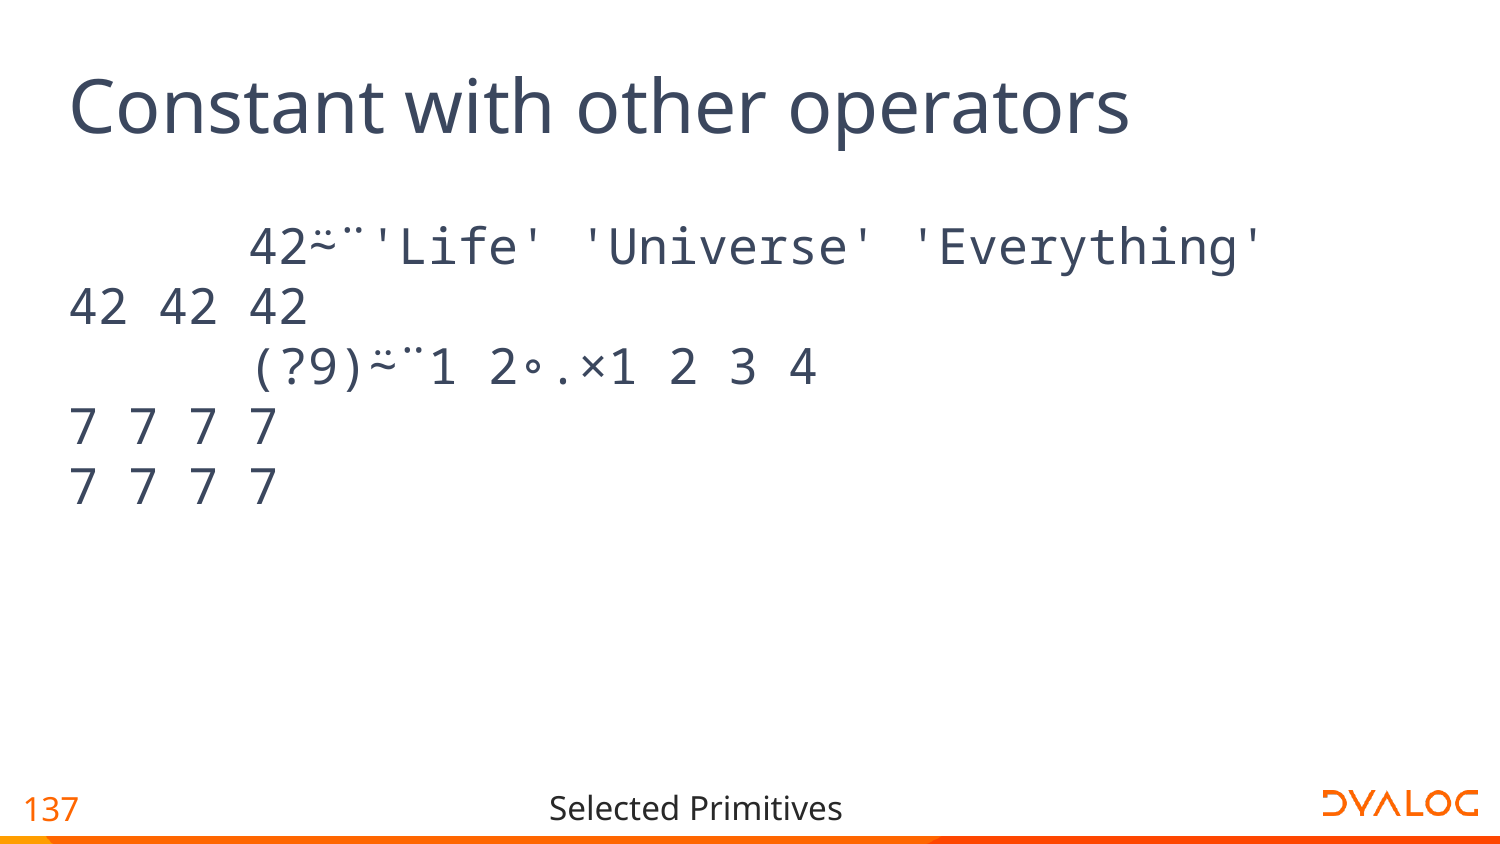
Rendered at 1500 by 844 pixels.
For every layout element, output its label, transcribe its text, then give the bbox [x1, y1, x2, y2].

title Constant with other operators [53, 43, 1453, 157]
list 42⍨¨'Life' 'Universe' 'Everything' 42 42 42 (?9)⍨¨1 2∘.×1 2 3 4 7 7 7 7 7 7 7 7 [53, 207, 1453, 740]
picture [0, 836, 1500, 844]
picture [1323, 790, 1478, 816]
